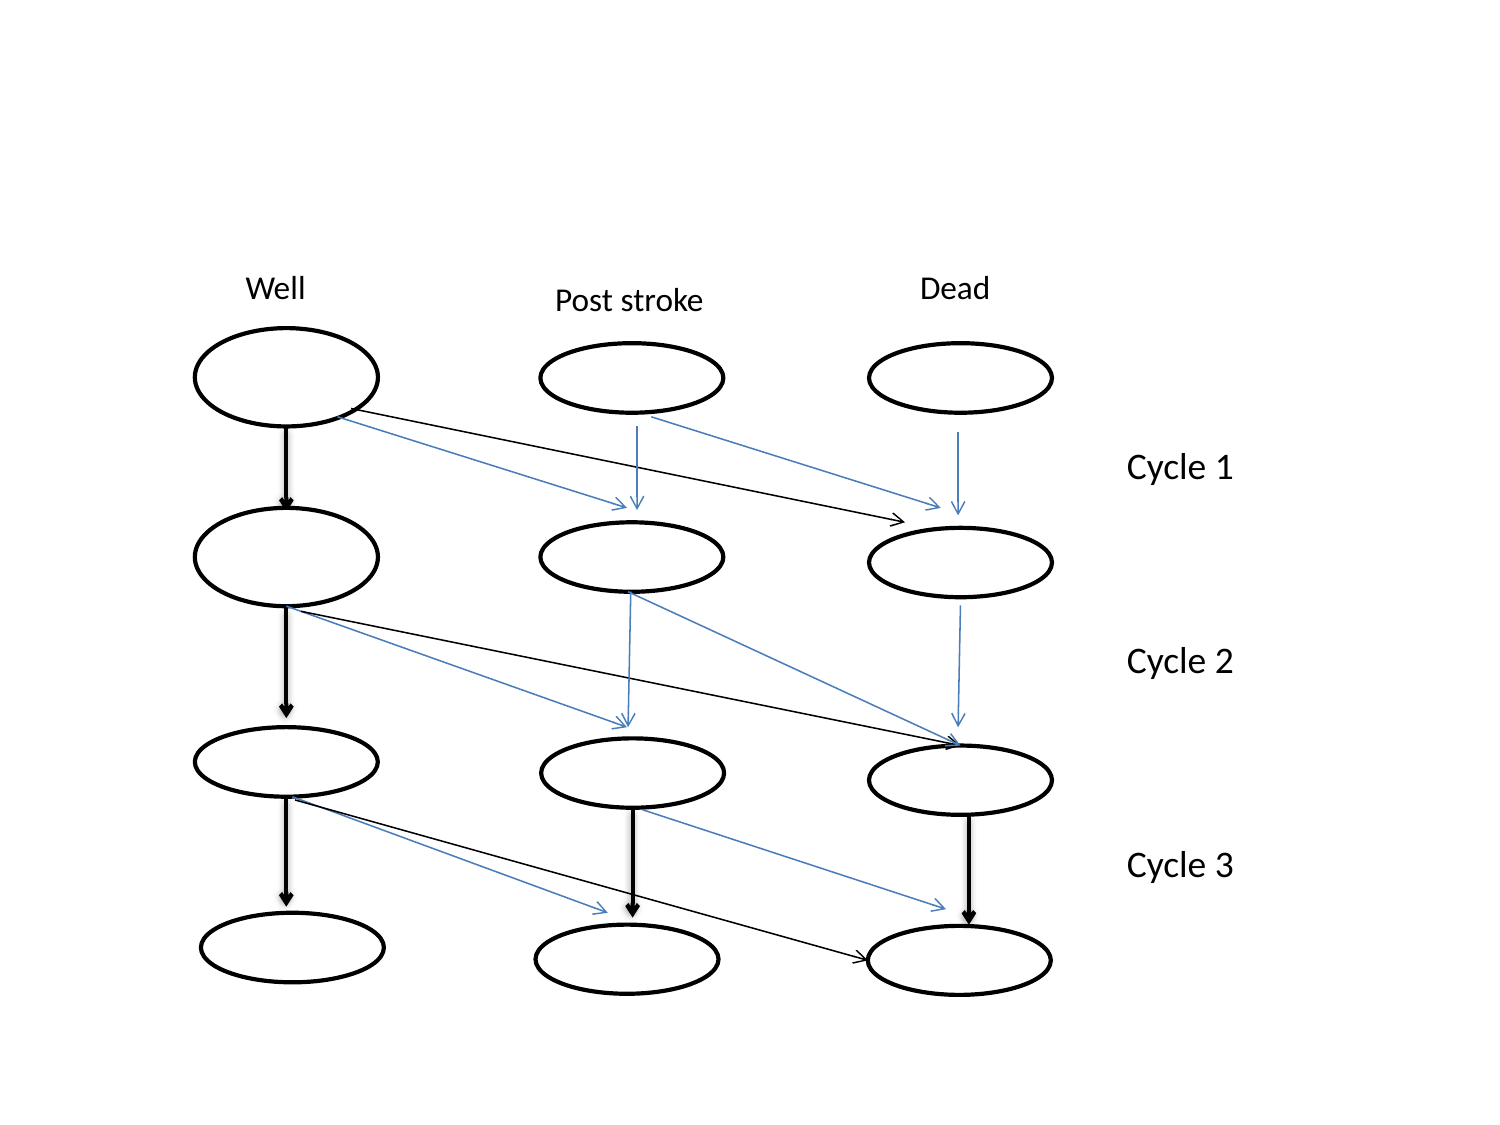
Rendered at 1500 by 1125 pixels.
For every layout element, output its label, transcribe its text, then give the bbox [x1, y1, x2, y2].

text_box [192, 326, 381, 429]
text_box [650, 416, 941, 509]
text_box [957, 605, 961, 728]
text_box [538, 341, 726, 406]
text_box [350, 408, 906, 523]
text_box [538, 531, 726, 594]
text_box Post stroke [540, 264, 778, 331]
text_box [292, 796, 608, 800]
text_box Cycle 3 [1112, 832, 1249, 893]
text_box Cycle 1 [1112, 435, 1249, 495]
text_box [866, 341, 1055, 415]
text_box [192, 725, 380, 799]
text_box Dead [905, 252, 1012, 313]
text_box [642, 809, 947, 910]
text_box [866, 525, 1055, 600]
text_box [192, 505, 381, 609]
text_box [337, 416, 345, 509]
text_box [286, 605, 621, 728]
text_box [198, 910, 369, 985]
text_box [627, 591, 961, 746]
text_box Cycle 2 [1112, 629, 1249, 689]
text_box [867, 923, 1053, 997]
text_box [300, 611, 622, 746]
text_box [536, 969, 718, 996]
text_box [539, 754, 727, 798]
text_box Well [230, 252, 343, 319]
text_box [866, 743, 1055, 817]
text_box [294, 799, 869, 961]
